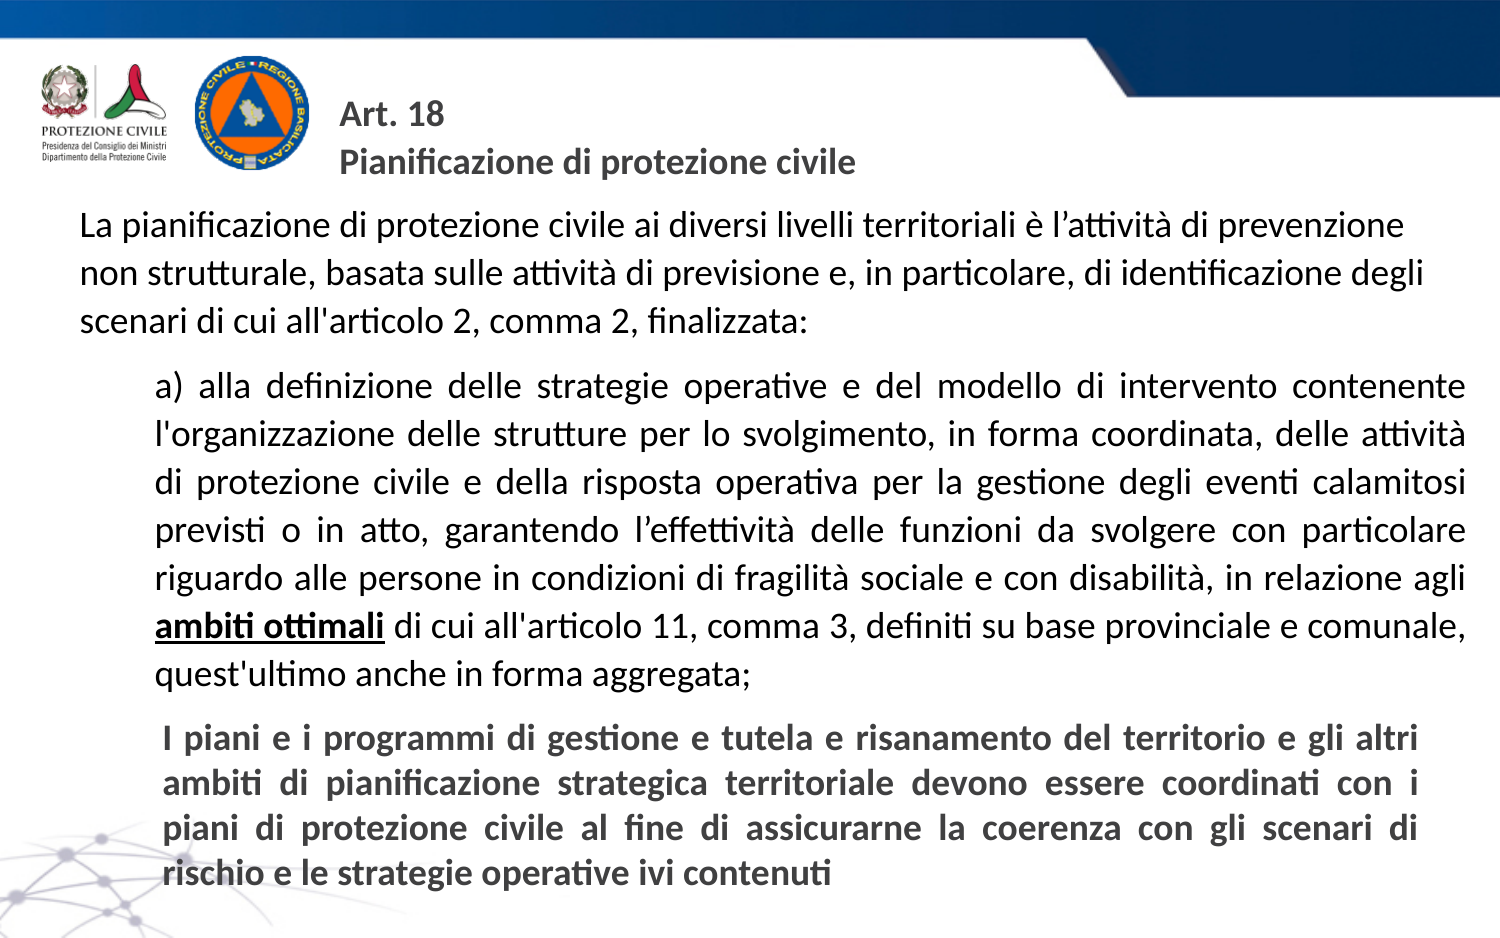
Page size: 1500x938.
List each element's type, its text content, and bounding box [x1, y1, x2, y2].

text_box La pianificazione di protezione civile ai diversi livelli territoriali è l’attività di prevenzione non strutturale, basata sulle attività di previsione e, in particolare, di identificazione degli scenari di cui all'articolo 2, comma 2, finalizzata: a) alla definizione delle strategie operative e del modello di intervento contenente l'organizzazione delle strutture per lo svolgimento, in forma coordinata, delle attività di protezione civile e della risposta operativa per la gestione degli eventi calamitosi previsti o in atto, garantendo l’effettività delle funzioni da svolgere con particolare riguardo alle persone in condizioni di fragilità sociale e con disabilità, in relazione agli ambiti ottimali di cui all'articolo 11, comma 3, definiti su base provinciale e comunale, quest'ultimo anche in forma aggregata; [64, 189, 1483, 702]
picture [0, 0, 1500, 938]
text_box Art. 18 Pianificazione di protezione civile [324, 78, 1500, 190]
text_box I piani e i programmi di gestione e tutela e risanamento del territorio e gli altri ambiti di pianificazione strategica territoriale devono essere coordinati con i piani di protezione civile al fine di assicurarne la coerenza con gli scenari di rischio e le strategie operative ivi contenuti [147, 705, 1435, 900]
